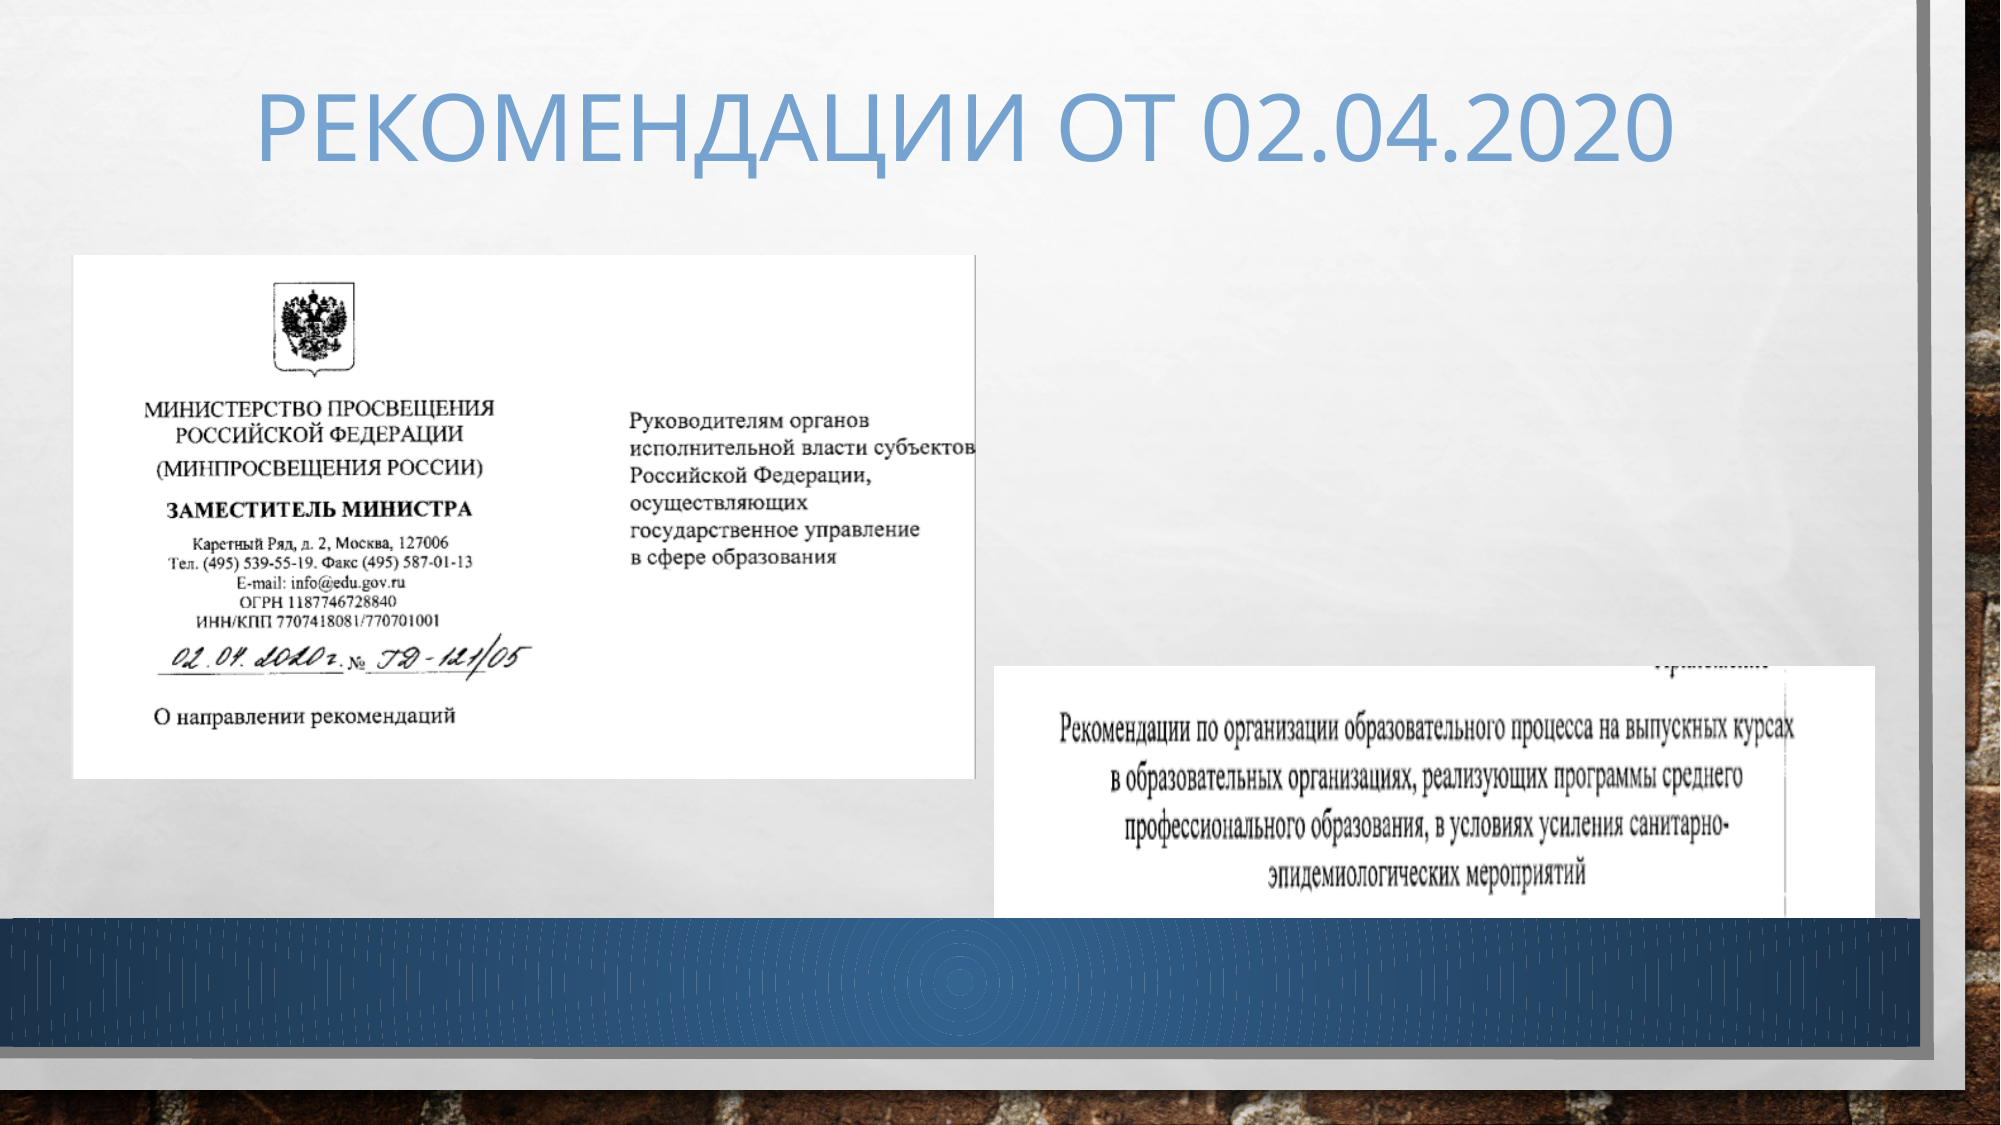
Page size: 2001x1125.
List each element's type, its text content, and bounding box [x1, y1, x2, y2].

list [71, 255, 976, 780]
picture [0, 0, 2000, 1125]
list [994, 666, 1875, 919]
title Рекомендации от 02.04.2020 [112, 38, 1818, 225]
